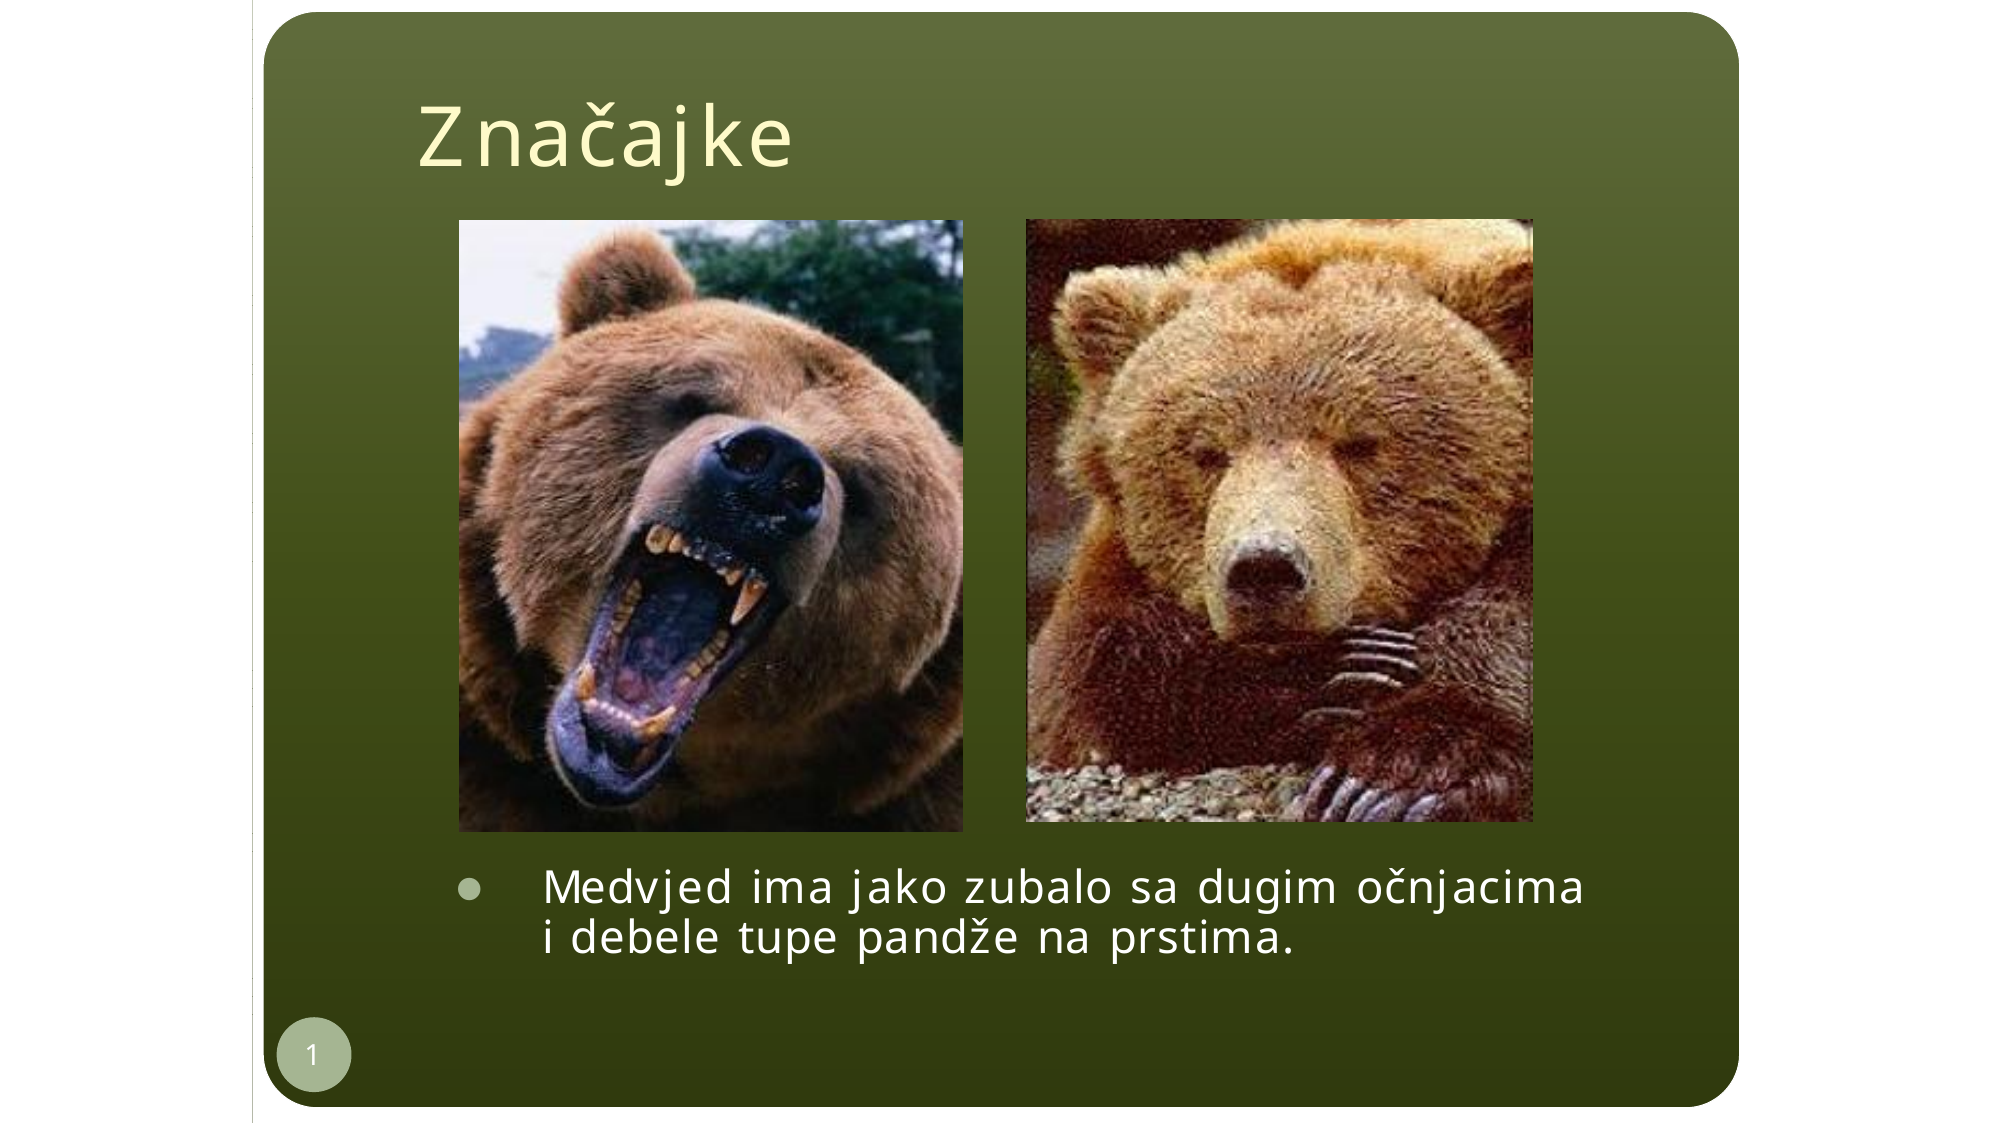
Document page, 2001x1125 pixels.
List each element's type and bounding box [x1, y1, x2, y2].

text_box [252, 0, 1750, 1123]
